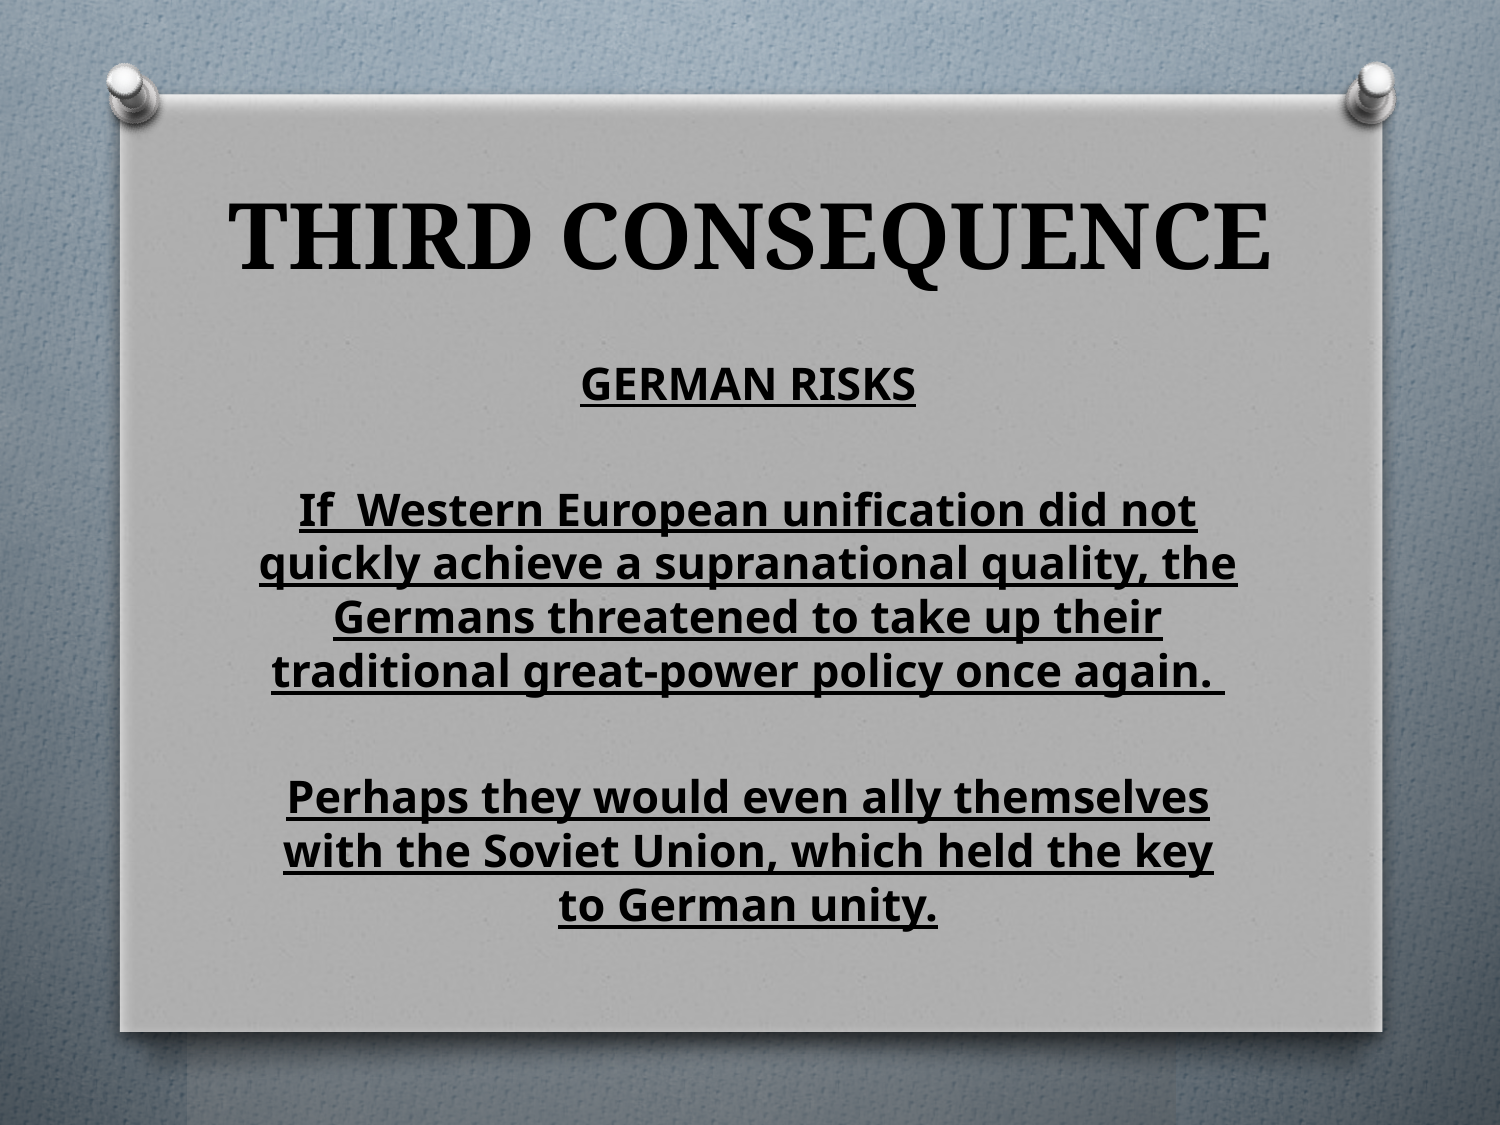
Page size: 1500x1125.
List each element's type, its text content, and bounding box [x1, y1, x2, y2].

list GERMAN RISKS If Western European unification did not quickly achieve a supranational quality, the Germans threatened to take up their traditional great-power policy once again. Perhaps they would even ally themselves with the Soviet Union, which held the key to German unity. [240, 347, 1257, 939]
title THIRD CONSEQUENCE [179, 134, 1323, 332]
picture [1317, 35, 1439, 156]
picture [75, 29, 198, 153]
